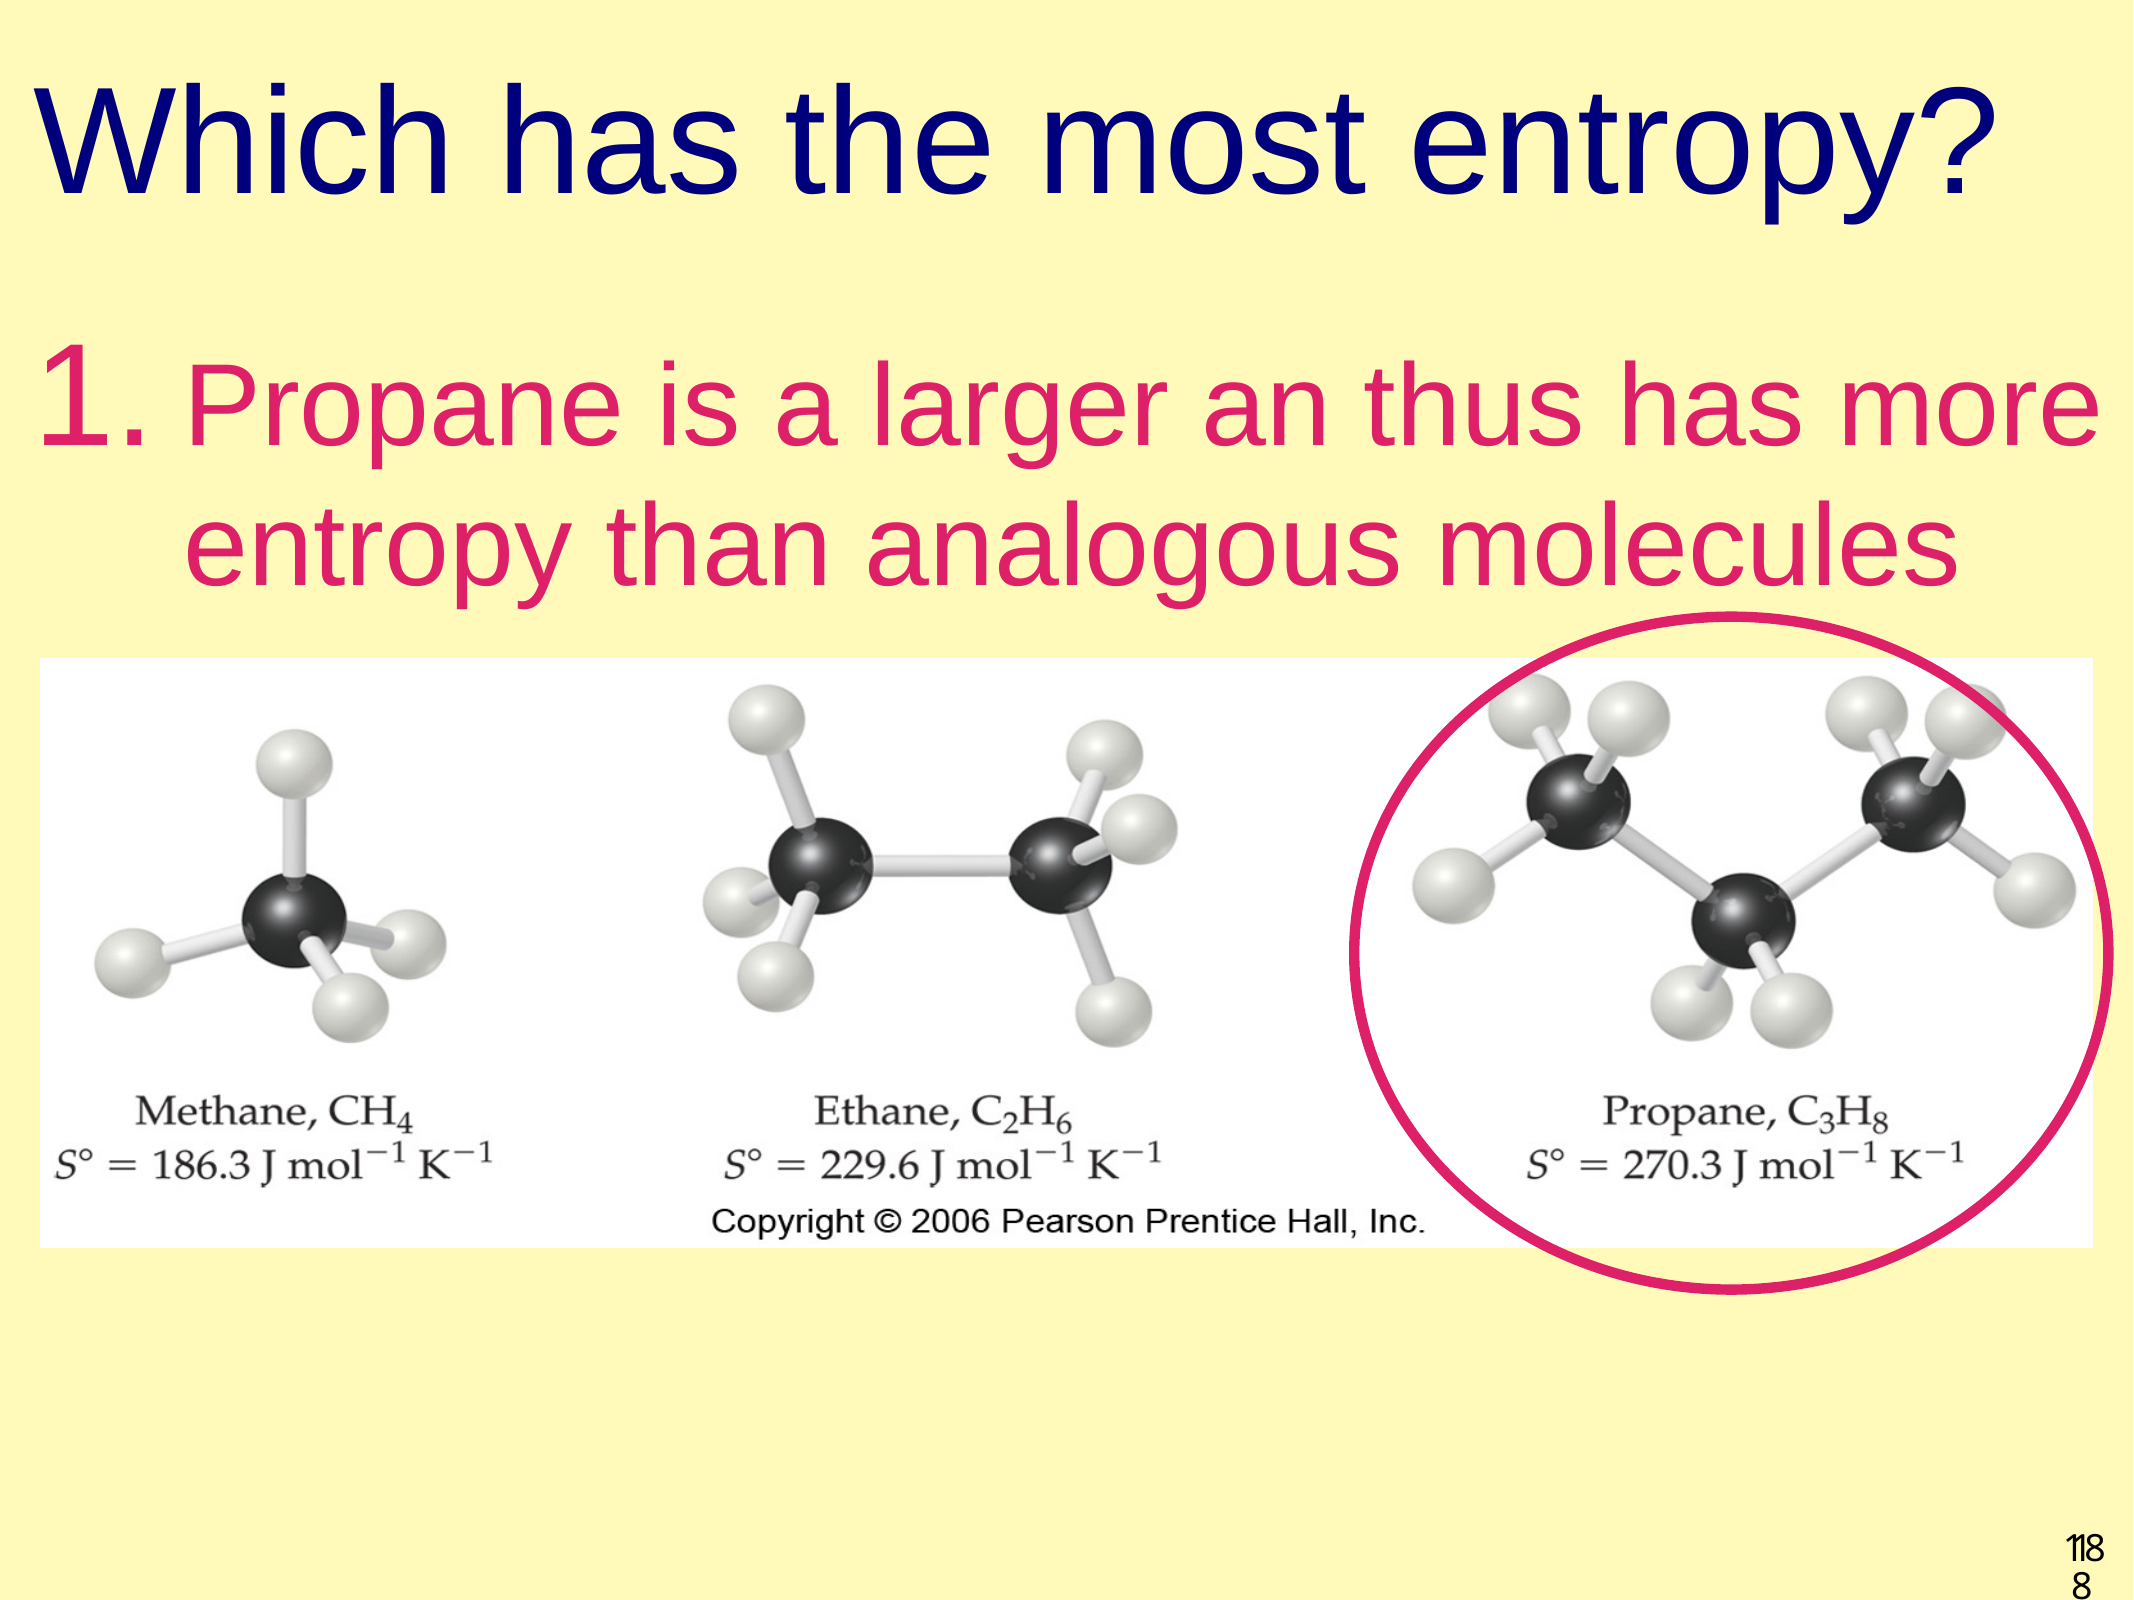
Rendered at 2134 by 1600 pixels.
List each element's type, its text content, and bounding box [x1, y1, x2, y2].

picture [39, 658, 2094, 1249]
title Which has the most entropy? [32, 41, 2116, 276]
text_box 18 [2056, 1516, 2113, 1578]
list Propane is a larger an thus has more entropy than analogous molecules [32, 328, 2116, 1578]
text_box [1552, 616, 1911, 657]
text_box [2101, 886, 2109, 1020]
text_box [1574, 1259, 1889, 1290]
